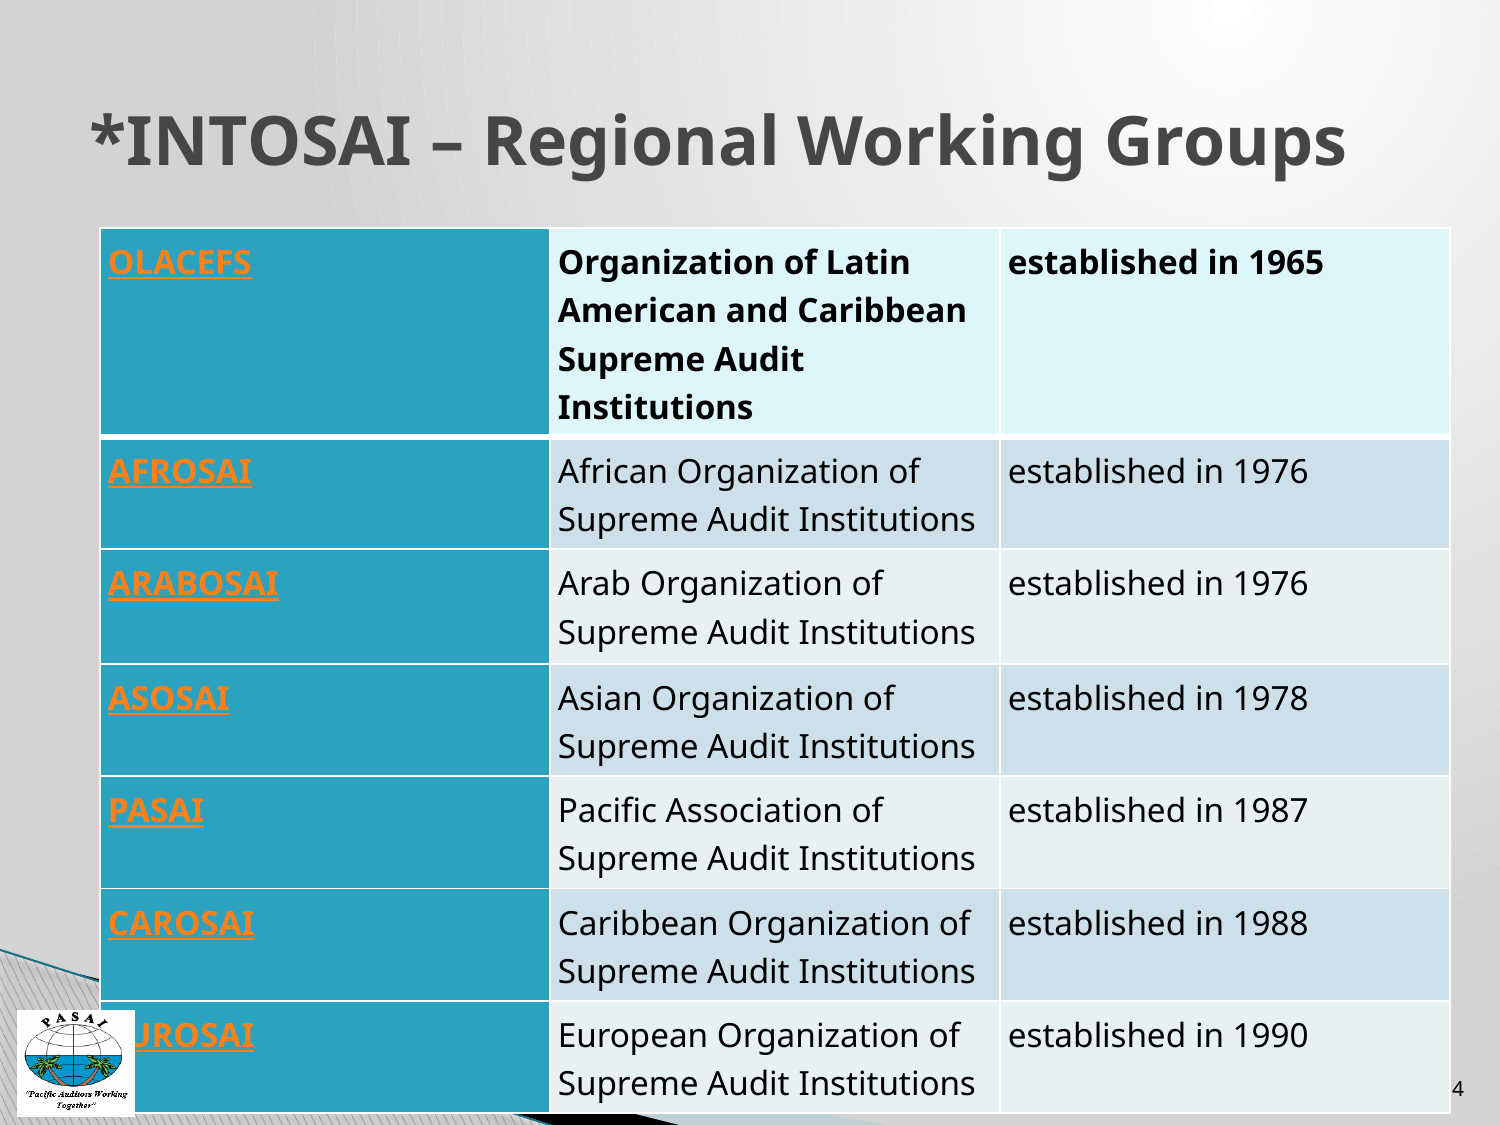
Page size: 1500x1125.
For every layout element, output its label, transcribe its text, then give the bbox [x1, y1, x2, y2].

table_cell Caribbean Organization of Supreme Audit Institutions [551, 889, 999, 1000]
table_cell EUROSAI [101, 1002, 549, 1112]
table_cell established in 1976 [1001, 550, 1449, 663]
table_cell Pacific Association of Supreme Audit Institutions [551, 777, 999, 888]
table_cell established in 1988 [1001, 889, 1449, 1000]
table_cell PASAI [101, 777, 549, 888]
table_cell established in 1987 [1001, 777, 1449, 888]
table_cell established in 1978 [1001, 665, 1449, 775]
picture [17, 1010, 135, 1117]
title *INTOSAI – Regional Working Groups [75, 45, 1425, 233]
slide_number 4 [1418, 1051, 1479, 1112]
table_cell AFROSAI [101, 440, 549, 548]
table_header Organization of Latin American and Caribbean Supreme Audit Institutions [551, 233, 999, 434]
table_cell established in 1990 [1001, 1002, 1449, 1112]
table_cell ASOSAI [101, 665, 549, 775]
table_cell African Organization of Supreme Audit Institutions [551, 440, 999, 548]
table_cell Arab Organization of Supreme Audit Institutions [551, 550, 999, 663]
table_cell ARABOSAI [101, 550, 549, 663]
table_cell CAROSAI [101, 889, 549, 1000]
table_cell European Organization of Supreme Audit Institutions [551, 1002, 999, 1112]
table_header OLACEFS [101, 233, 549, 434]
table_cell Asian Organization of Supreme Audit Institutions [551, 665, 999, 775]
table_header established in 1965 [1001, 229, 1449, 434]
table_cell established in 1976 [1001, 440, 1449, 548]
